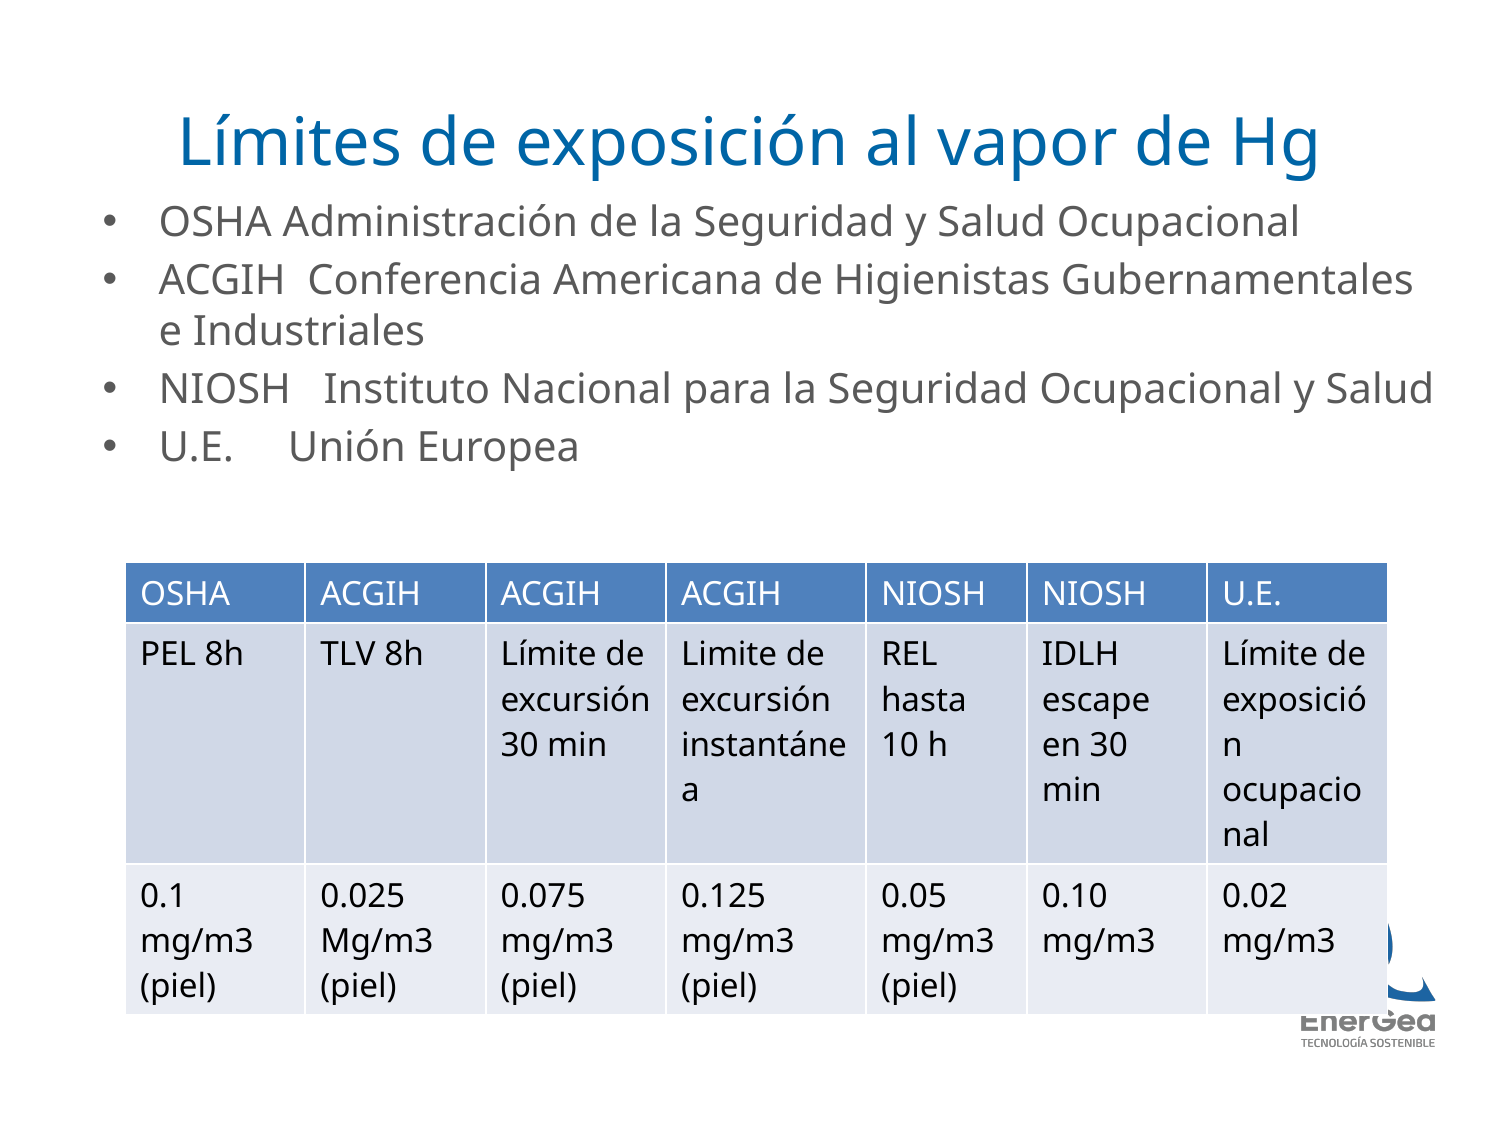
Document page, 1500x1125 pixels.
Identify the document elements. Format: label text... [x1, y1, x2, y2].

table_cell 0.10 mg/m3 [1028, 865, 1206, 1014]
table_cell 0.075 mg/m3 (piel) [487, 865, 665, 1014]
table_cell TLV 8h [306, 624, 485, 863]
table_cell 0.02 mg/m3 [1208, 865, 1387, 1014]
table_cell Límite de exposición ocupacional [1208, 624, 1387, 863]
table_cell 0.025 Mg/m3 (piel) [306, 865, 485, 1014]
table_header ACGIH [667, 563, 865, 622]
table_header ACGIH [487, 563, 665, 622]
table_cell 0.1 mg/m3 (piel) [126, 865, 304, 1014]
table_header NIOSH [867, 563, 1026, 622]
table_cell Limite de excursión instantánea [667, 624, 865, 863]
table_header OSHA [126, 563, 304, 622]
table_cell Límite de excursión 30 min [487, 624, 665, 863]
list OSHA Administración de la Seguridad y Salud Ocupacional ACGIH Conferencia Americana de Higienistas Gubernamentales e Industriales NIOSH Instituto Nacional para la Seguridad Ocupacional y Salud U.E. Unión Europea [87, 187, 1450, 1075]
table_header NIOSH [1028, 563, 1206, 622]
table_cell 0.125 mg/m3 (piel) [667, 865, 865, 1014]
table_cell PEL 8h [126, 624, 304, 863]
table_header ACGIH [306, 563, 485, 622]
table_cell 0.05 mg/m3 (piel) [867, 865, 1026, 1014]
table_header U.E. [1208, 563, 1387, 622]
table_cell REL hasta 10 h [867, 624, 1026, 863]
table_cell IDLH escape en 30 min [1028, 624, 1206, 863]
title Límites de exposición al vapor de Hg [75, 45, 1425, 233]
